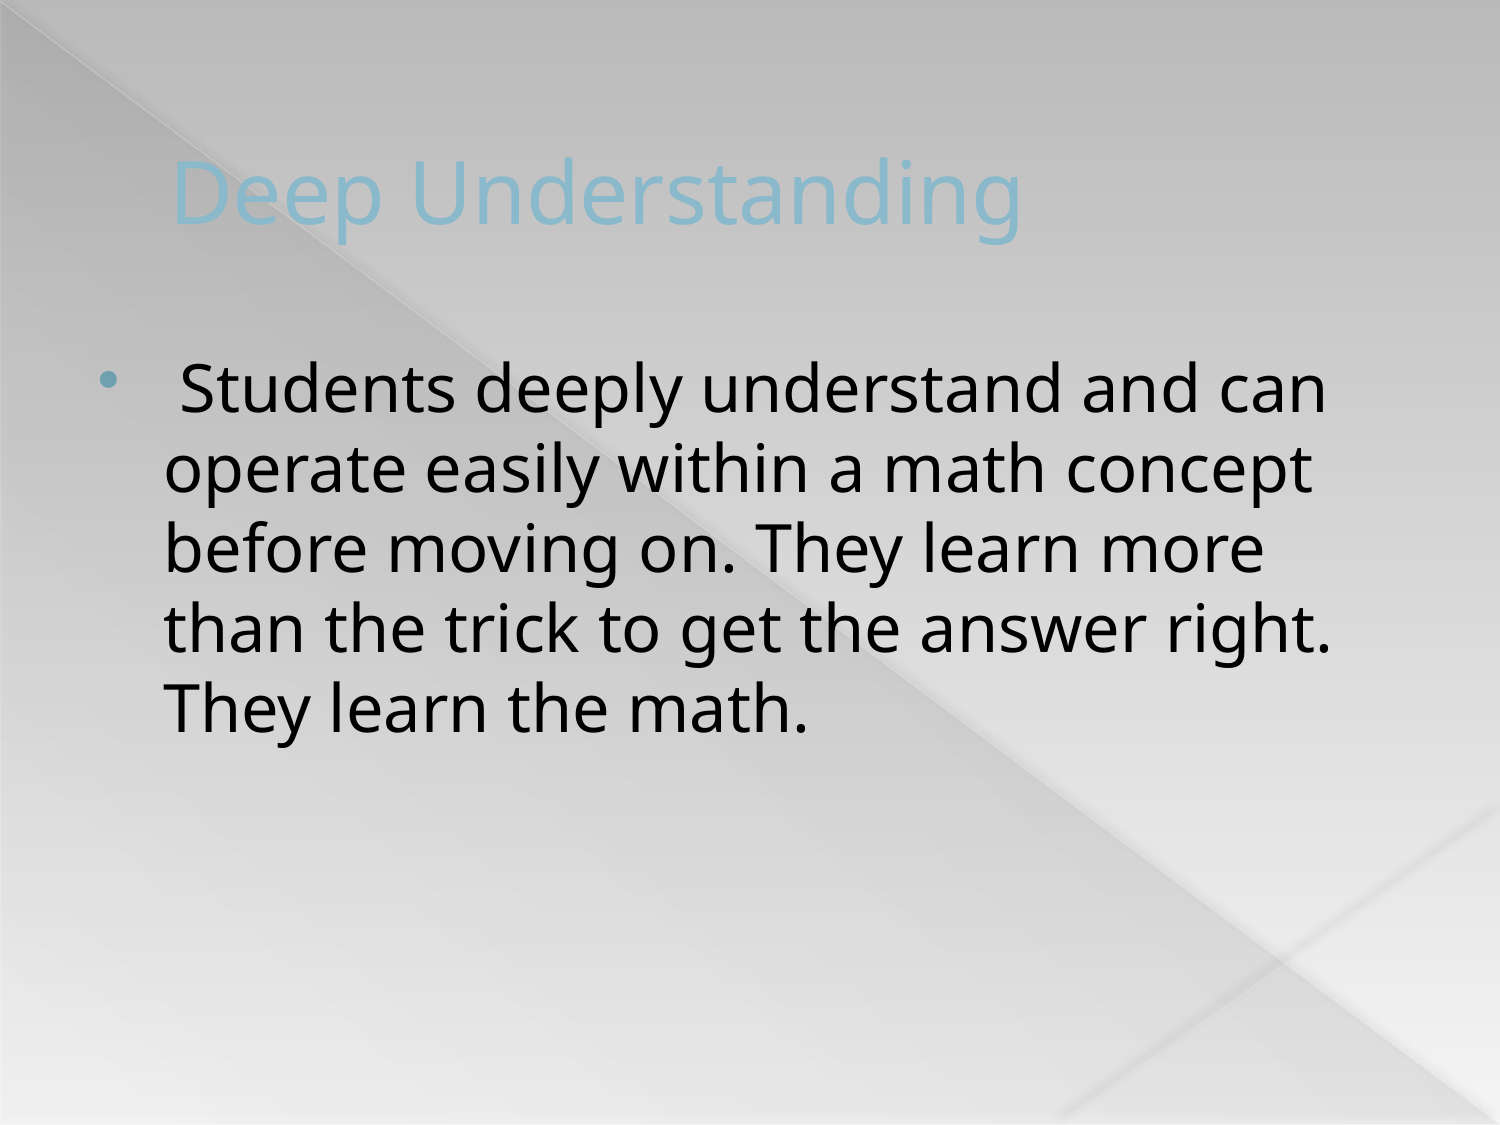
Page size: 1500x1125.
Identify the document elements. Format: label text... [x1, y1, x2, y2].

list Students deeply understand and can operate easily within a math concept before moving on. They learn more than the trick to get the answer right. They learn the math. [75, 249, 1425, 1059]
title Deep Understanding [75, 75, 1425, 249]
